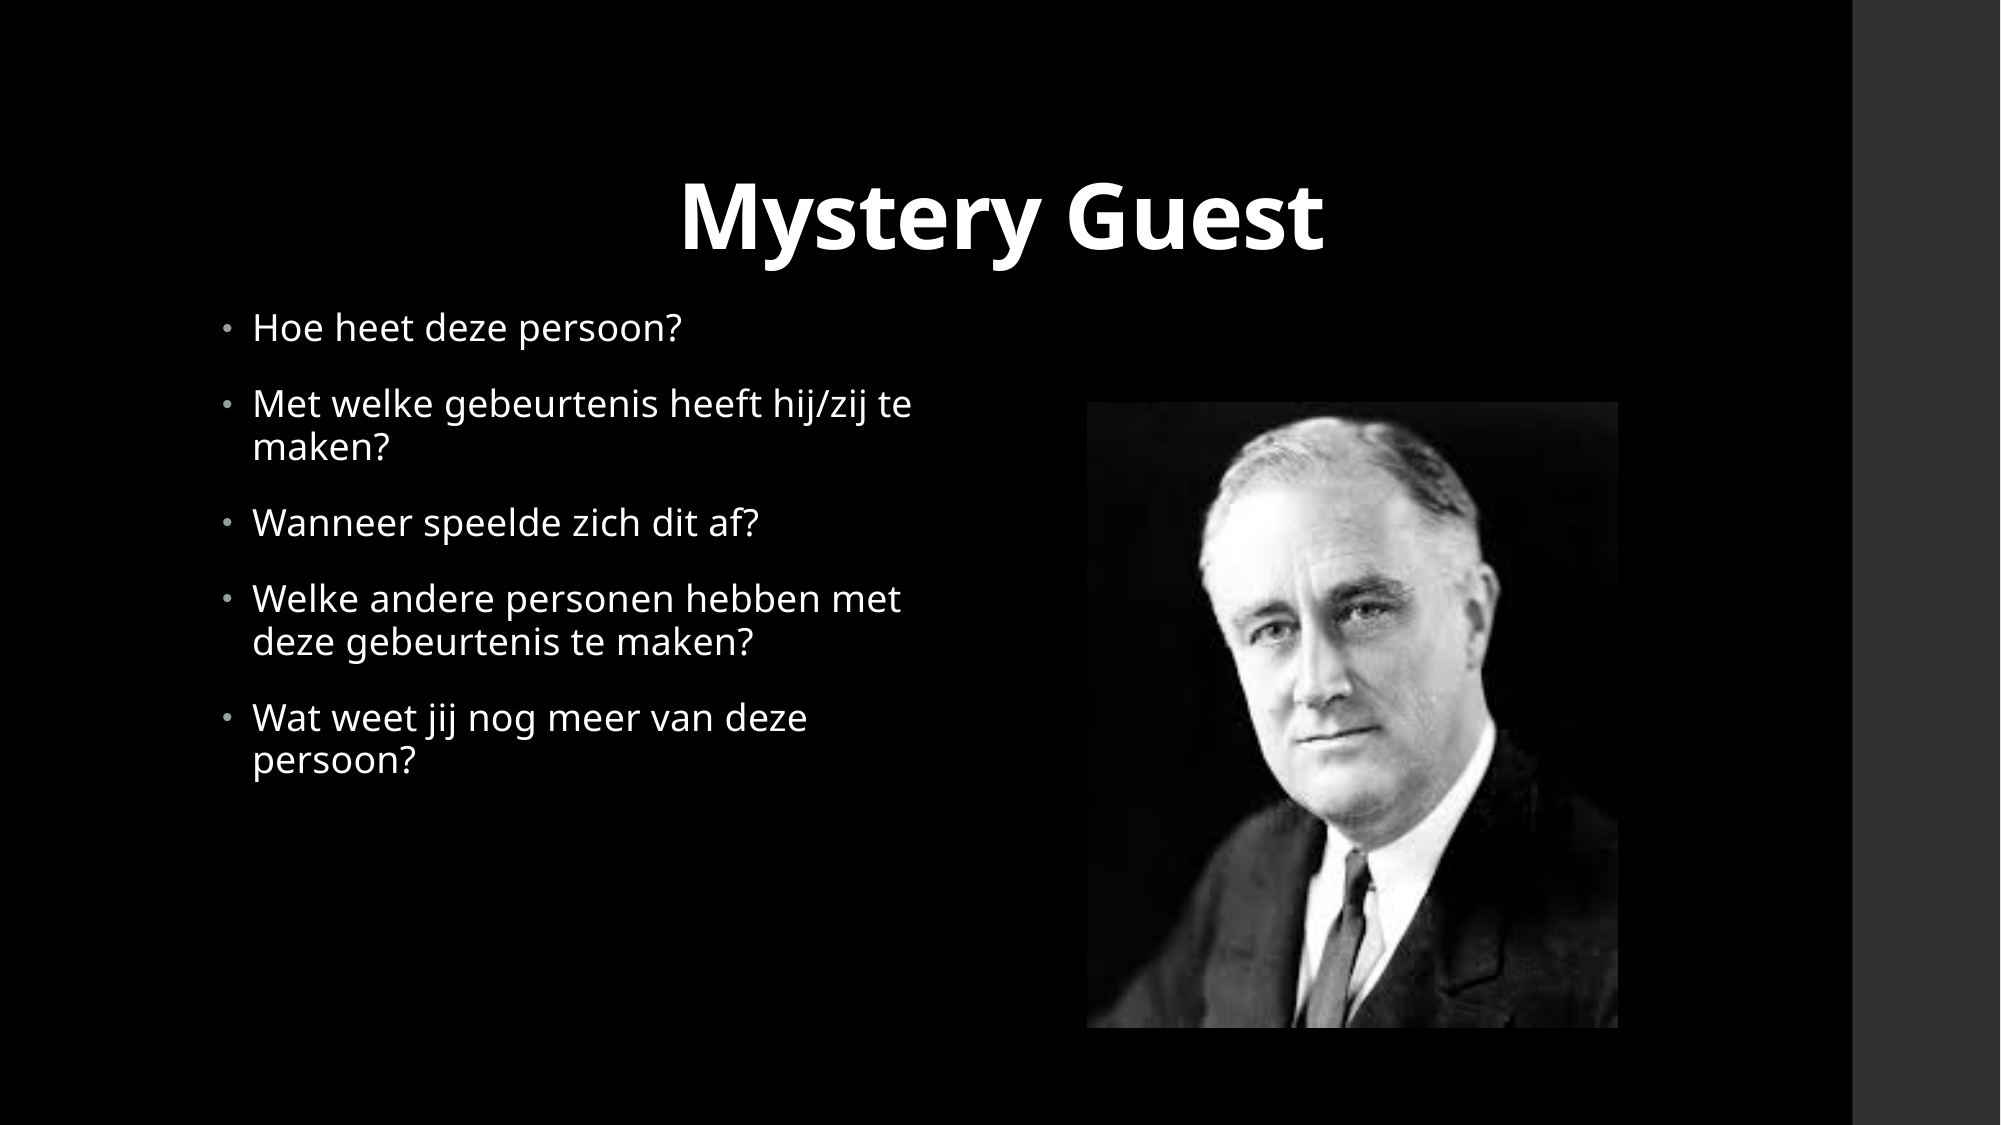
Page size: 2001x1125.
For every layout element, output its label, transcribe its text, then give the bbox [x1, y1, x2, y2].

list Hoe heet deze persoon? Met welke gebeurtenis heeft hij/zij te maken? Wanneer speelde zich dit af? Welke andere personen hebben met deze gebeurtenis te maken? Wat weet jij nog meer van deze persoon? [206, 299, 942, 1014]
title Mystery Guest [206, 60, 1797, 278]
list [1086, 402, 1618, 1028]
